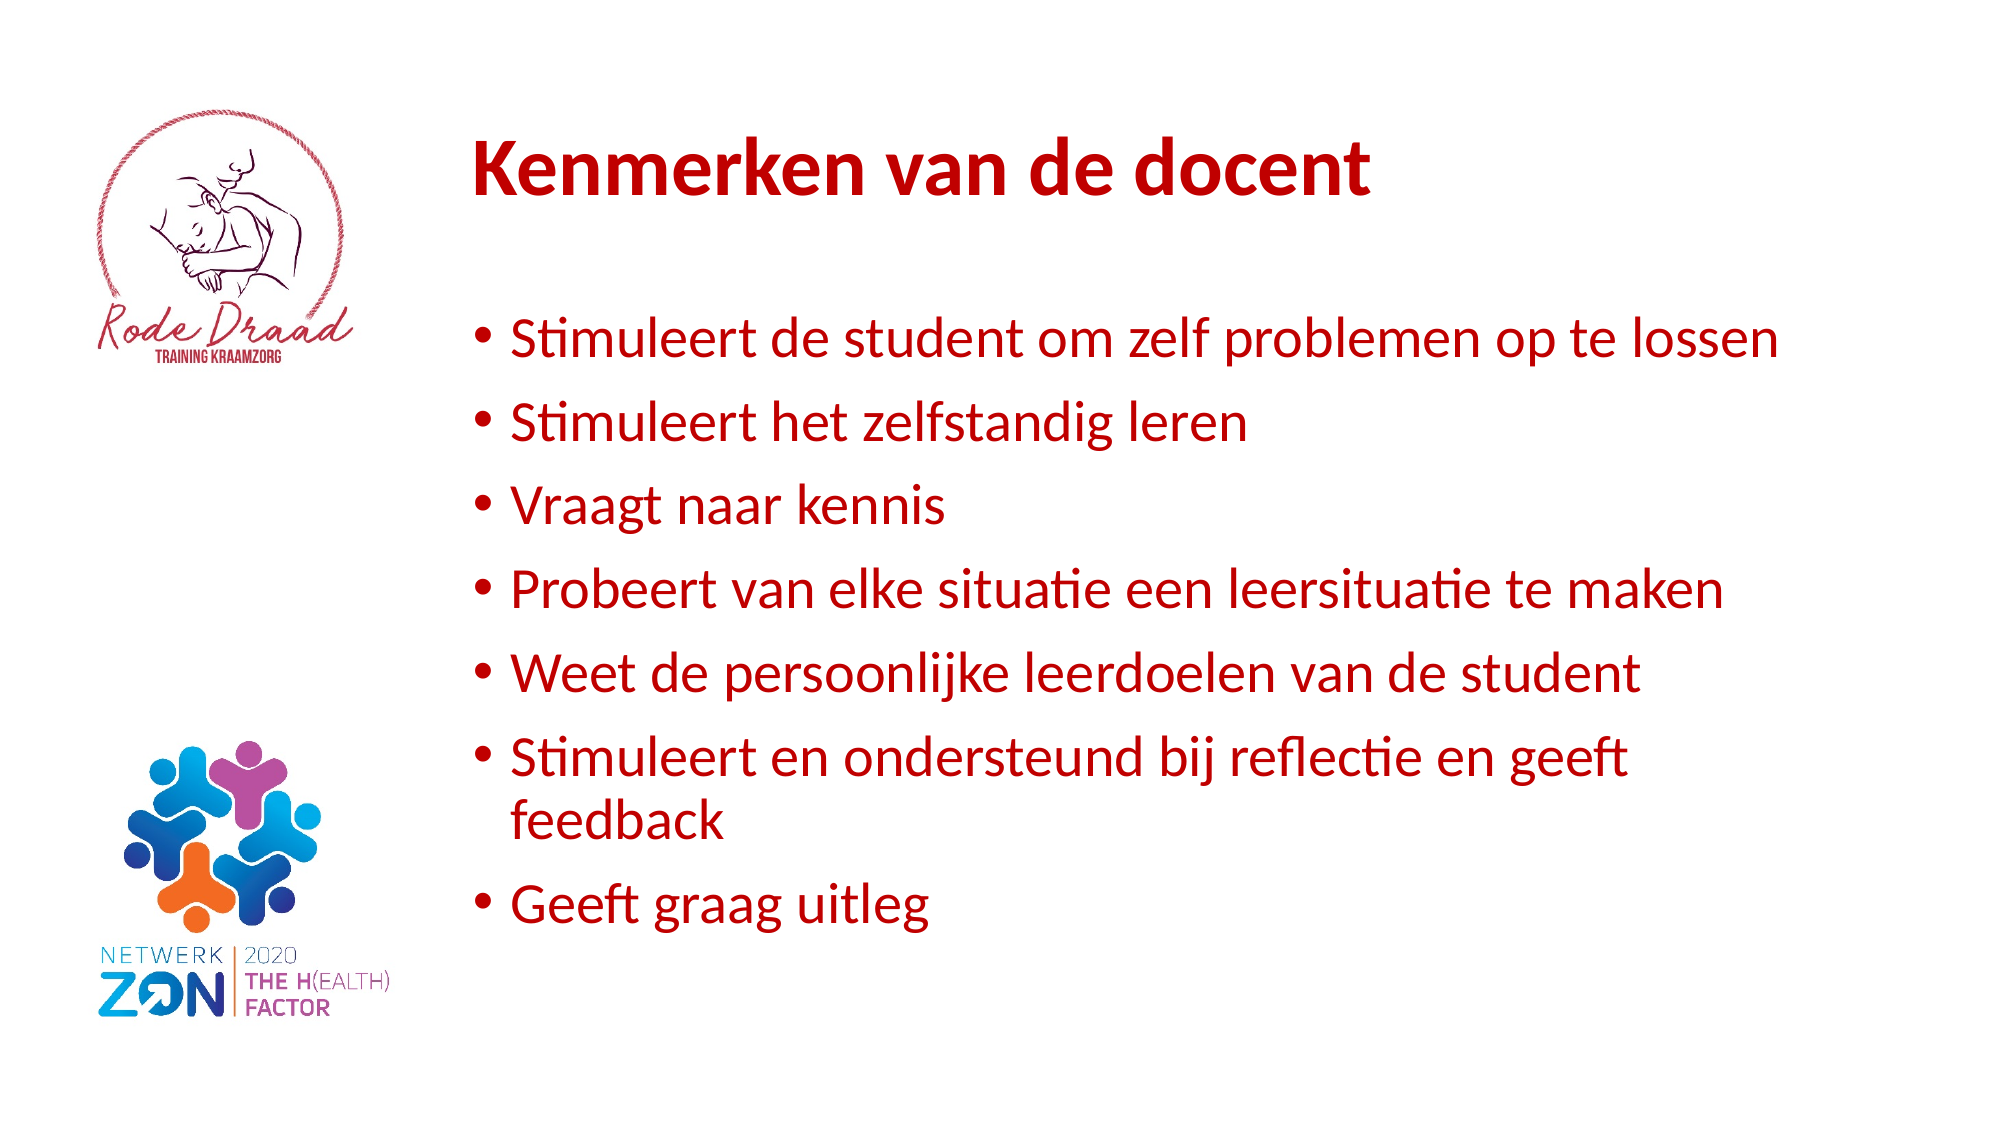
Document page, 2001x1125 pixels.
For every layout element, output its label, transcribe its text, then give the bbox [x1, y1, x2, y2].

title Kenmerken van de docent [457, 59, 1863, 278]
list Stimuleert de student om zelf problemen op te lossen Stimuleert het zelfstandig leren Vraagt naar kennis Probeert van elke situatie een leersituatie te maken Weet de persoonlijke leerdoelen van de student Stimuleert en ondersteund bij reflectie en geeft feedback Geeft graag uitleg [457, 299, 1863, 1014]
picture [0, 75, 458, 415]
picture [44, 697, 414, 1067]
